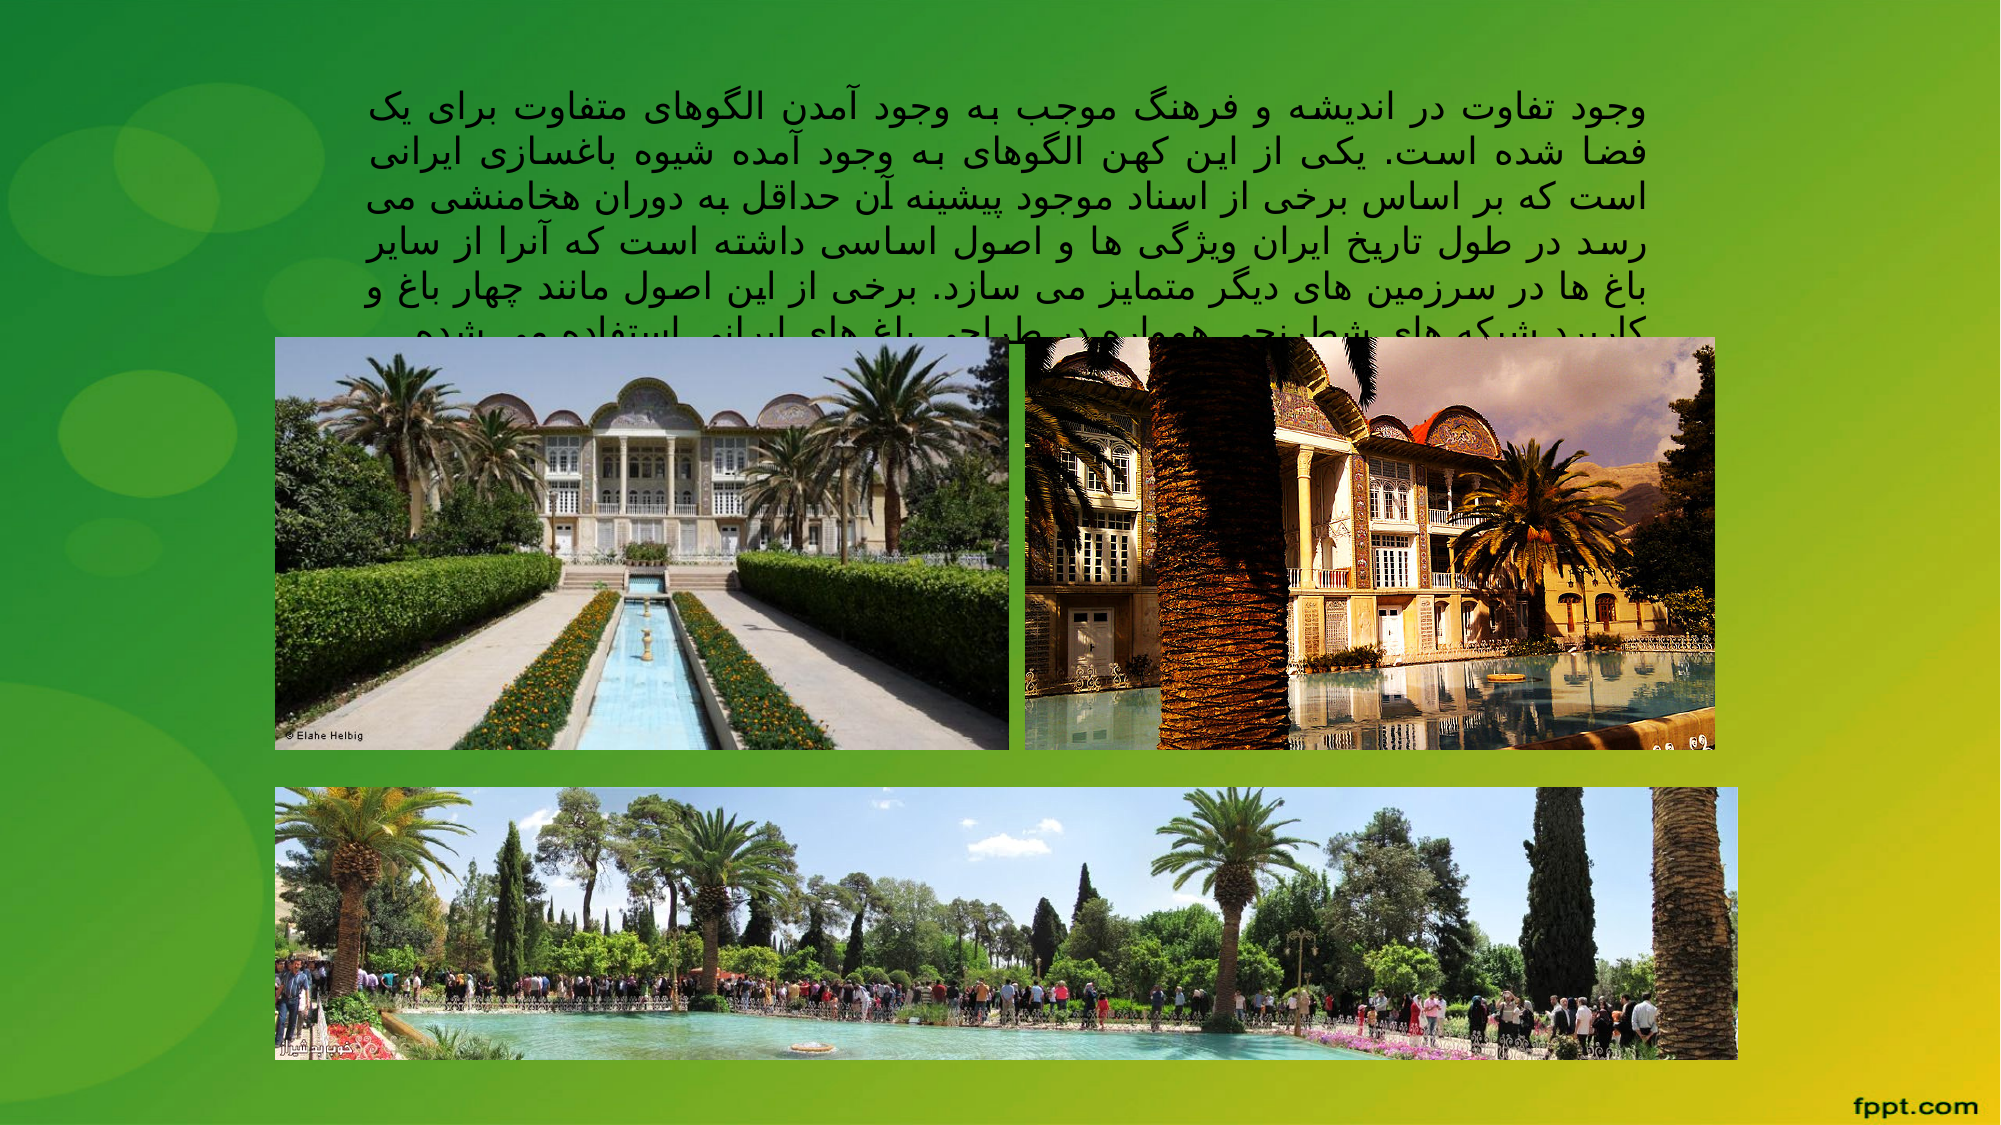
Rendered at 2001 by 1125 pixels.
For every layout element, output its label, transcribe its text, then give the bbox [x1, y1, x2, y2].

text_box وجود تفاوت در اندیشه و فرهنگ موجب به وجود آمدن الگوهای متفاوت برای یک فضا شده است. یکی از این کهن الگوهای به وجود آمده شیوه باغسازی ایرانی است که بر اساس برخی از اسناد موجود پیشینه آن حداقل به دوران هخامنشی می رسد در طول تاریخ ایران ویژگی ها و اصول اساسی داشته است که آنرا از سایر باغ ها در سرزمین های دیگر متمایز می سازد. برخی از این اصول مانند چهار باغ و کاربرد شبکه های شطرنجی همواره در طراحی باغ های ایرانی استفاده می شده. [350, 74, 1663, 405]
picture [0, 0, 2001, 1125]
